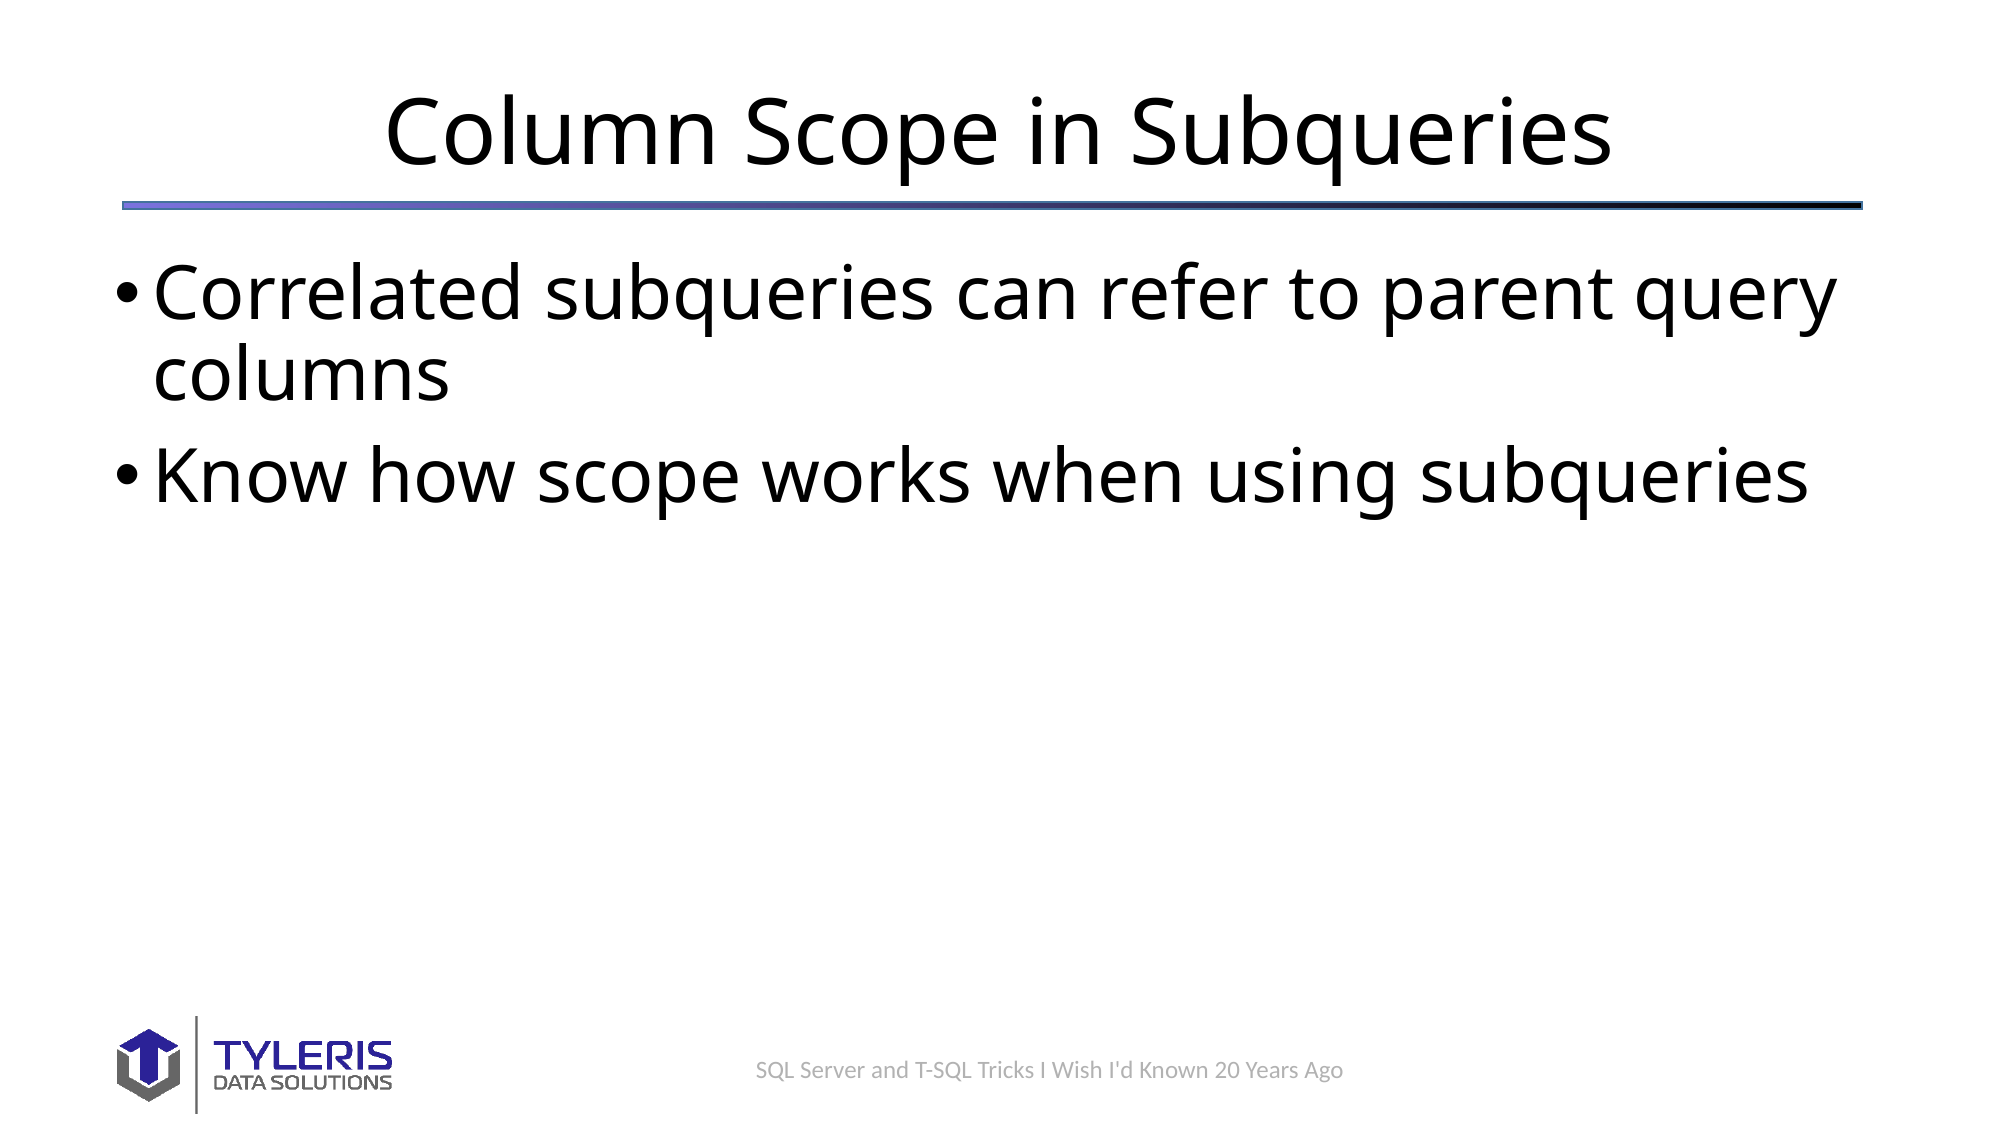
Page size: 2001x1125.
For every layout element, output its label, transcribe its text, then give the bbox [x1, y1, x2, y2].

footer SQL Server and T-SQL Tricks I Wish I'd Known 20 Years Ago [599, 1039, 1502, 1099]
text_box [122, 201, 1863, 210]
text_box Column Scope in Subqueries [137, 59, 1863, 201]
list Correlated subqueries can refer to parent query columns Know how scope works when using subqueries [99, 247, 1863, 914]
picture [117, 1016, 392, 1114]
